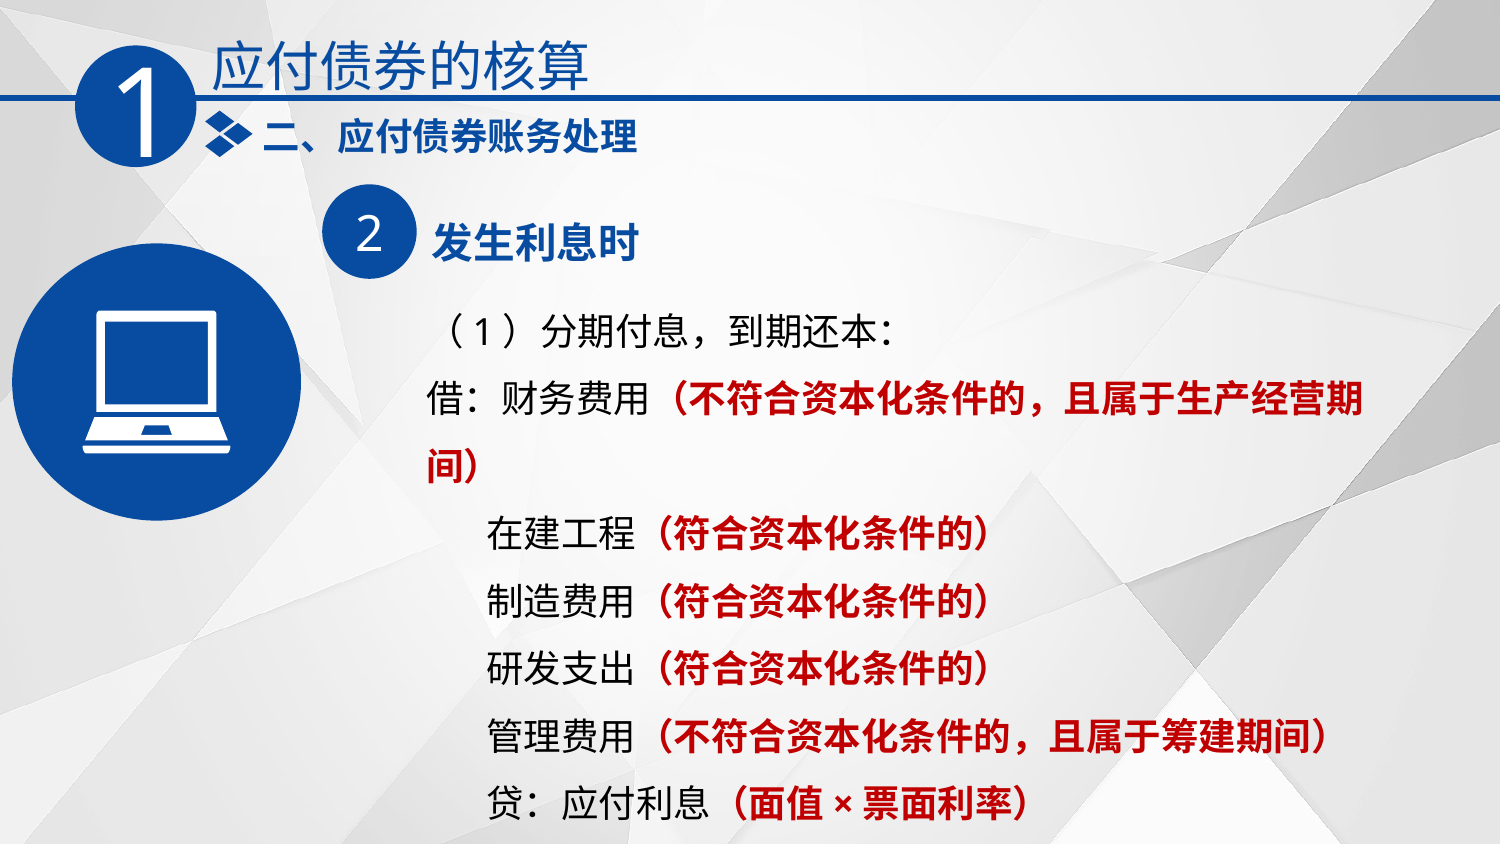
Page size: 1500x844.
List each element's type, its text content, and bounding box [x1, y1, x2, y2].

text_box （1）分期付息，到期还本： 借：财务费用（不符合资本化条件的，且属于生产经营期间） 在建工程（符合资本化条件的） 制造费用（符合资本化条件的） 研发支出（符合资本化条件的） 管理费用（不符合资本化条件的，且属于筹建期间） 贷：应付利息（面值×票面利率） [411, 277, 1417, 833]
text_box [205, 110, 235, 133]
text_box 二、应付债券账务处理 [250, 107, 651, 164]
text_box 1 [84, 107, 203, 171]
text_box [75, 107, 84, 138]
picture [0, 101, 1500, 844]
text_box 2 [322, 184, 416, 279]
text_box 应付债券的核算 [198, 37, 817, 92]
text_box 1 [84, 45, 203, 97]
text_box [205, 135, 235, 158]
text_box [223, 122, 253, 145]
text_box [75, 74, 84, 97]
picture [0, 0, 1500, 95]
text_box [11, 243, 302, 521]
text_box 发生利息时 [416, 184, 1495, 275]
